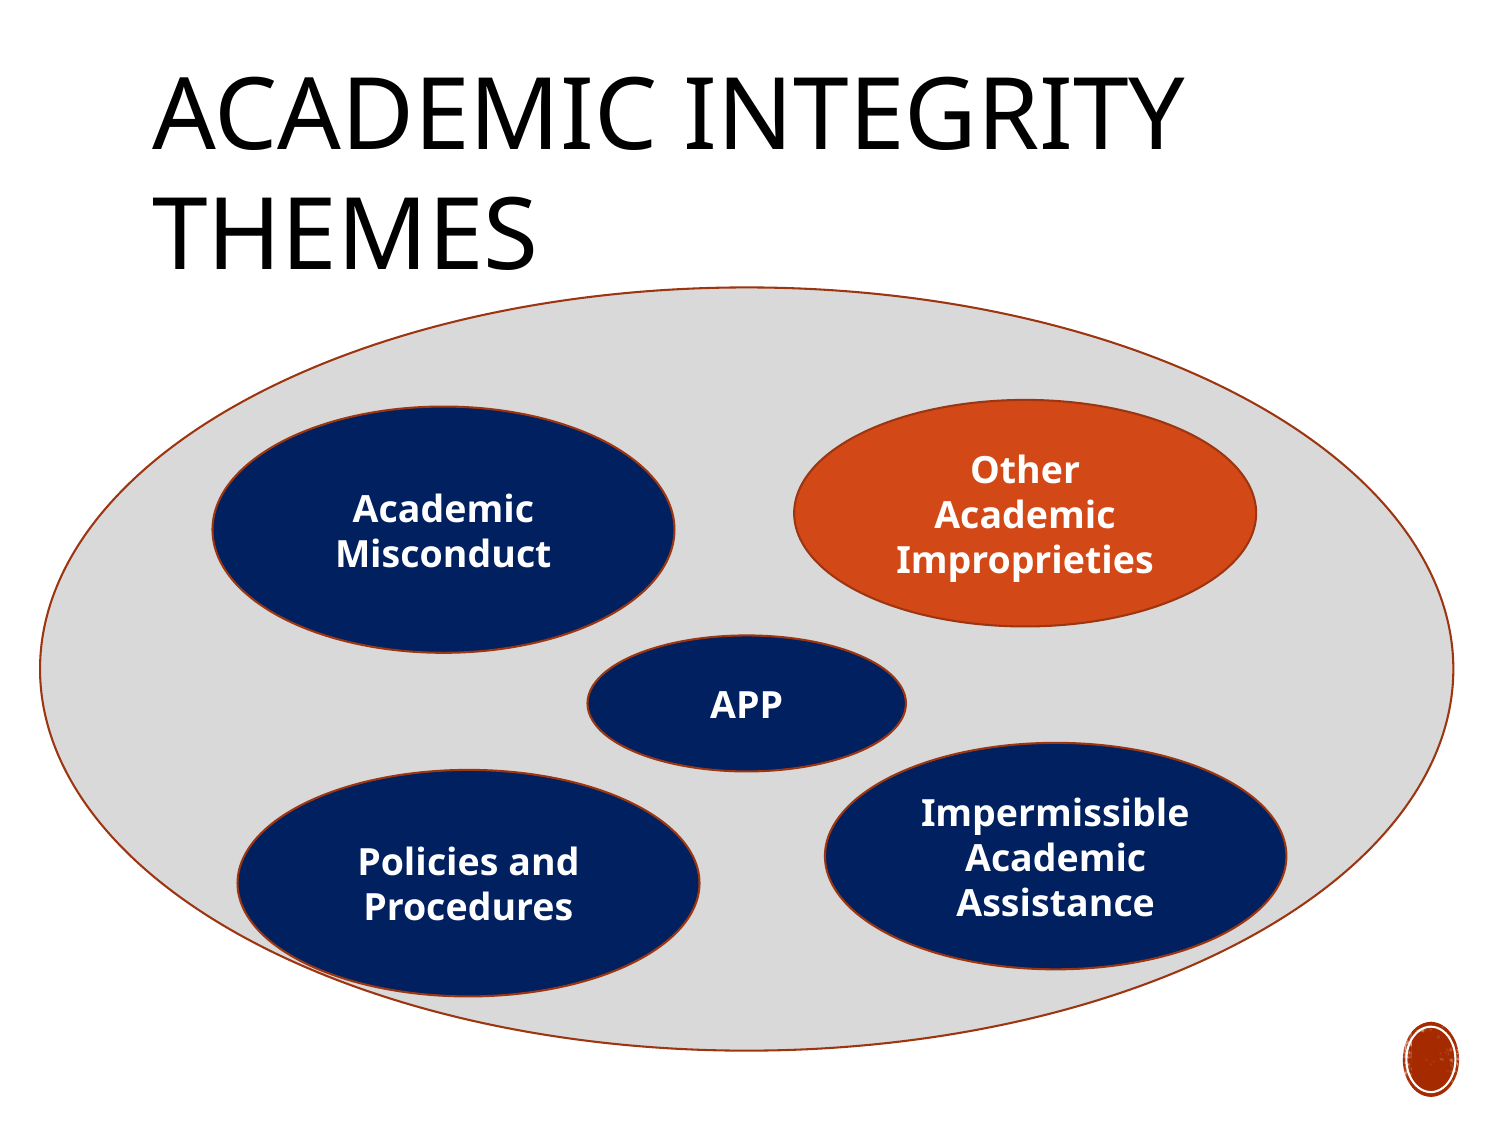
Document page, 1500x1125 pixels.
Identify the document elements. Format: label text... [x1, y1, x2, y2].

text_box Other Academic Improprieties [793, 398, 1258, 628]
text_box Impermissible Academic Assistance [823, 741, 1288, 971]
text_box [39, 286, 1455, 1052]
title Academic Integrity themes [137, 37, 1375, 302]
text_box Academic Misconduct [211, 405, 676, 654]
text_box APP [586, 634, 907, 773]
text_box Policies and Procedures [236, 768, 701, 998]
